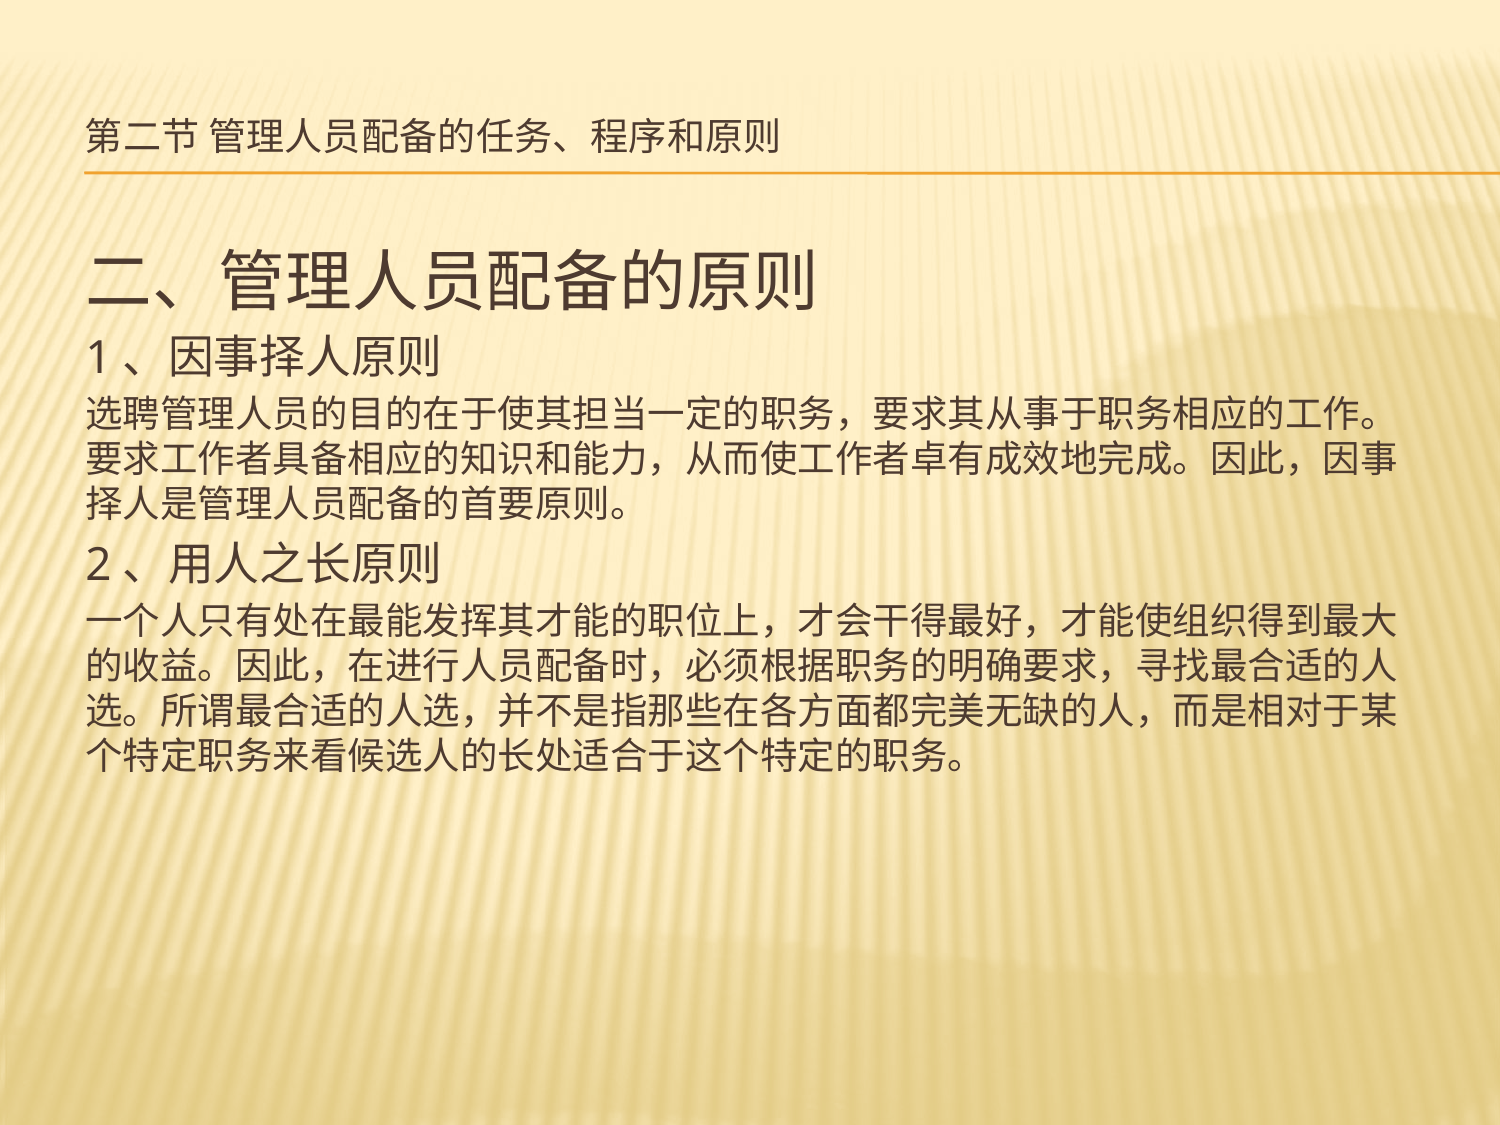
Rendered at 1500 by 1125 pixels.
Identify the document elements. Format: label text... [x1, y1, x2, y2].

list 二、管理人员配备的原则 1、因事择人原则 选聘管理人员的目的在于使其担当一定的职务，要求其从事于职务相应的工作。要求工作者具备相应的知识和能力，从而使工作者卓有成效地完成。因此，因事择人是管理人员配备的首要原则。 2、用人之长原则 一个人只有处在最能发挥其才能的职位上，才会干得最好，才能使组织得到最大的收益。因此，在进行人员配备时，必须根据职务的明确要求，寻找最合适的人选。所谓最合适的人选，并不是指那些在各方面都完美无缺的人，而是相对于某个特定职务来看候选人的长处适合于这个特定的职务。 [70, 230, 1421, 1099]
title 第二节 管理人员配备的任务、程序和原则 [70, 35, 1425, 213]
